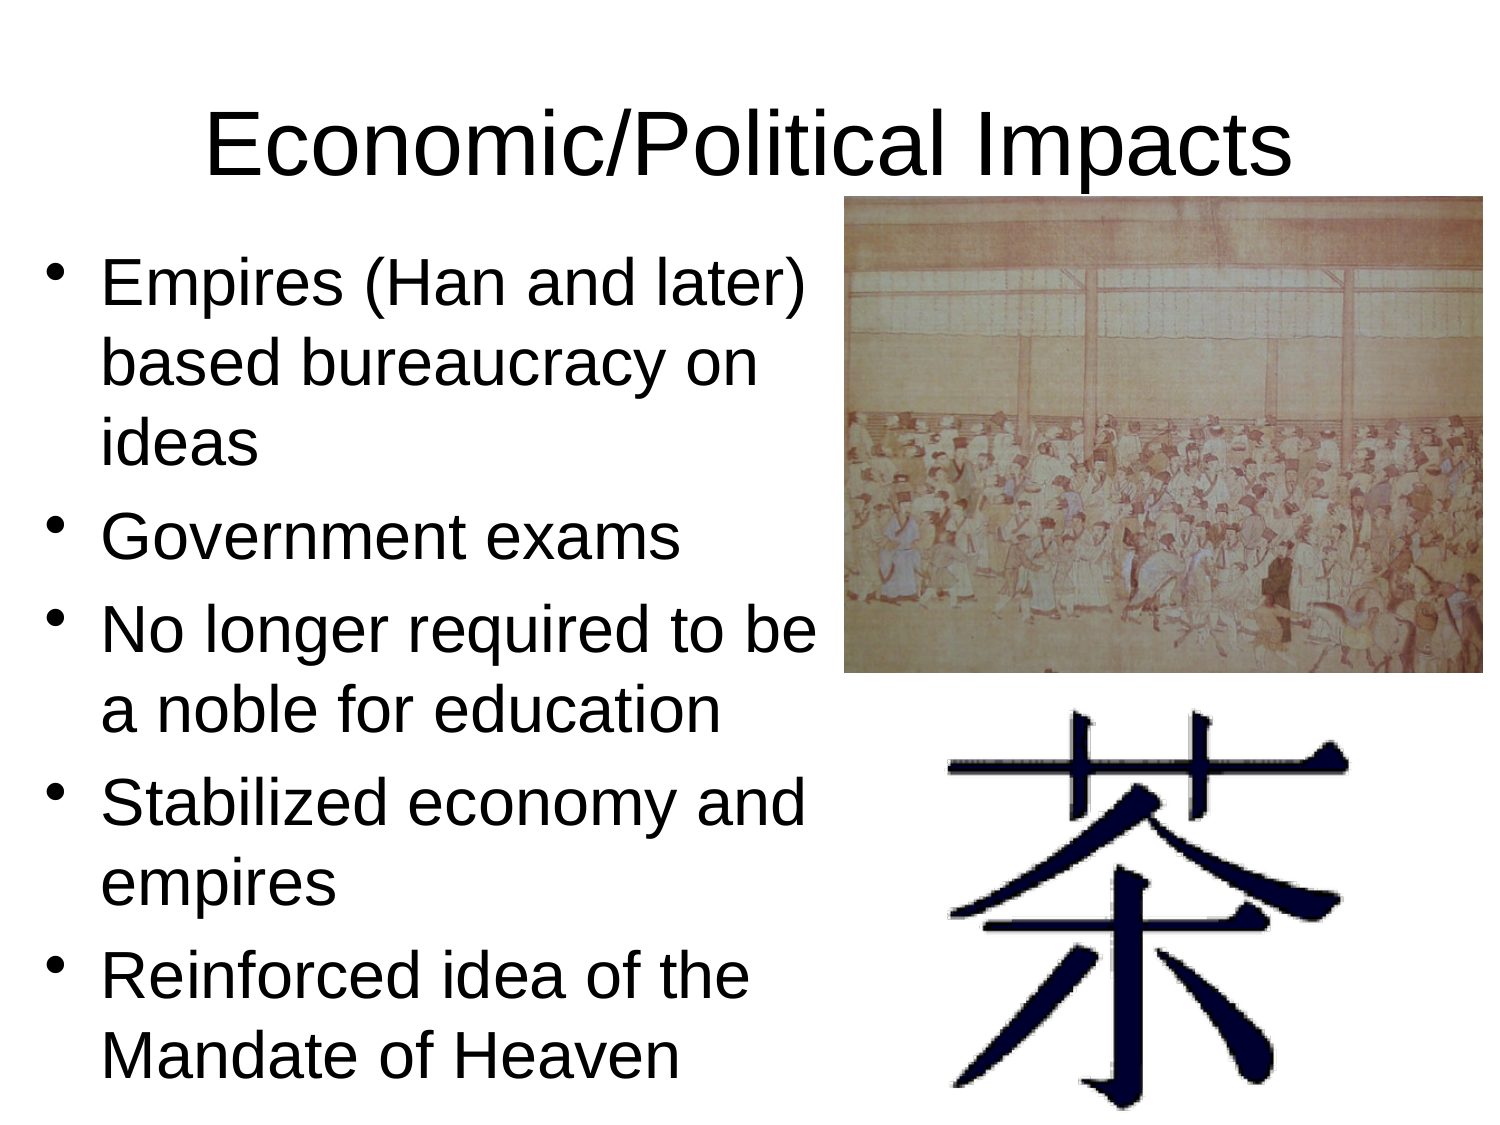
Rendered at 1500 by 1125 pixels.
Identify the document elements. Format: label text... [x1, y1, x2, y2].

list Empires (Han and later) based bureaucracy on ideas Government exams No longer required to be a noble for education Stabilized economy and empires Reinforced idea of the Mandate of Heaven [29, 231, 869, 1107]
picture [844, 196, 1483, 673]
picture [926, 691, 1363, 1125]
title Economic/Political Impacts [74, 44, 1426, 231]
